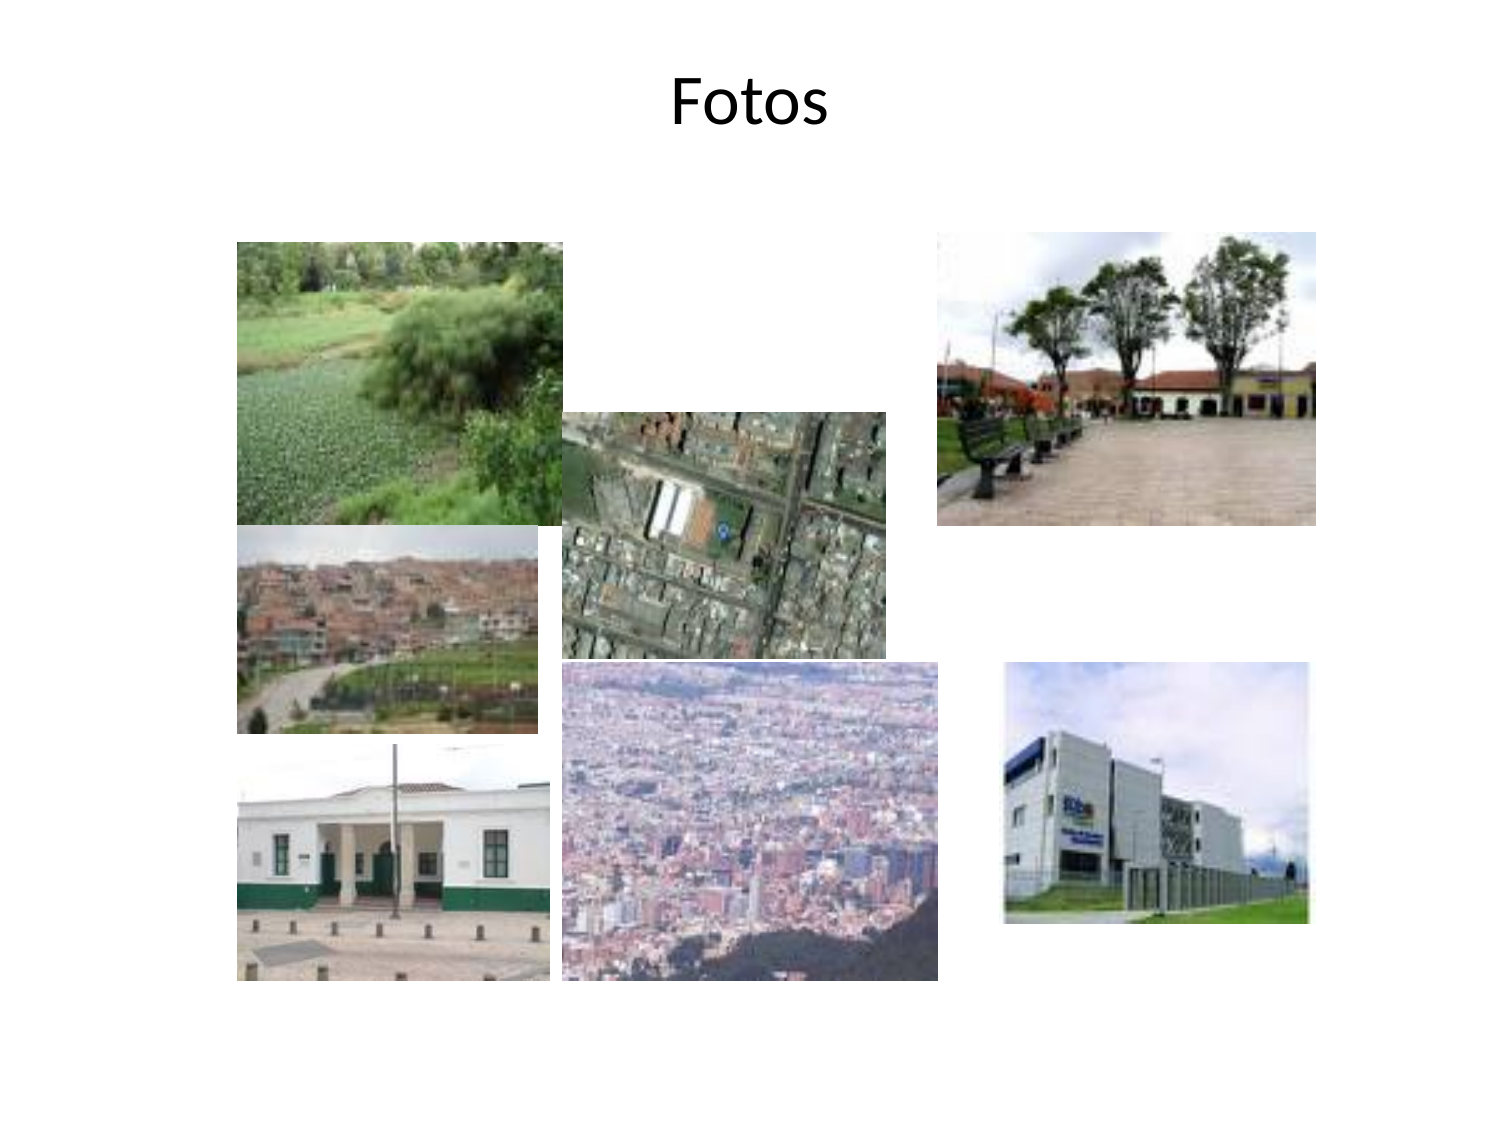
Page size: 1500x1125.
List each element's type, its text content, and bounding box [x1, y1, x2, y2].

picture [937, 232, 1316, 526]
picture [999, 662, 1316, 925]
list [562, 662, 938, 981]
picture [237, 744, 551, 981]
title Fotos [75, 45, 1425, 233]
picture [237, 242, 886, 734]
